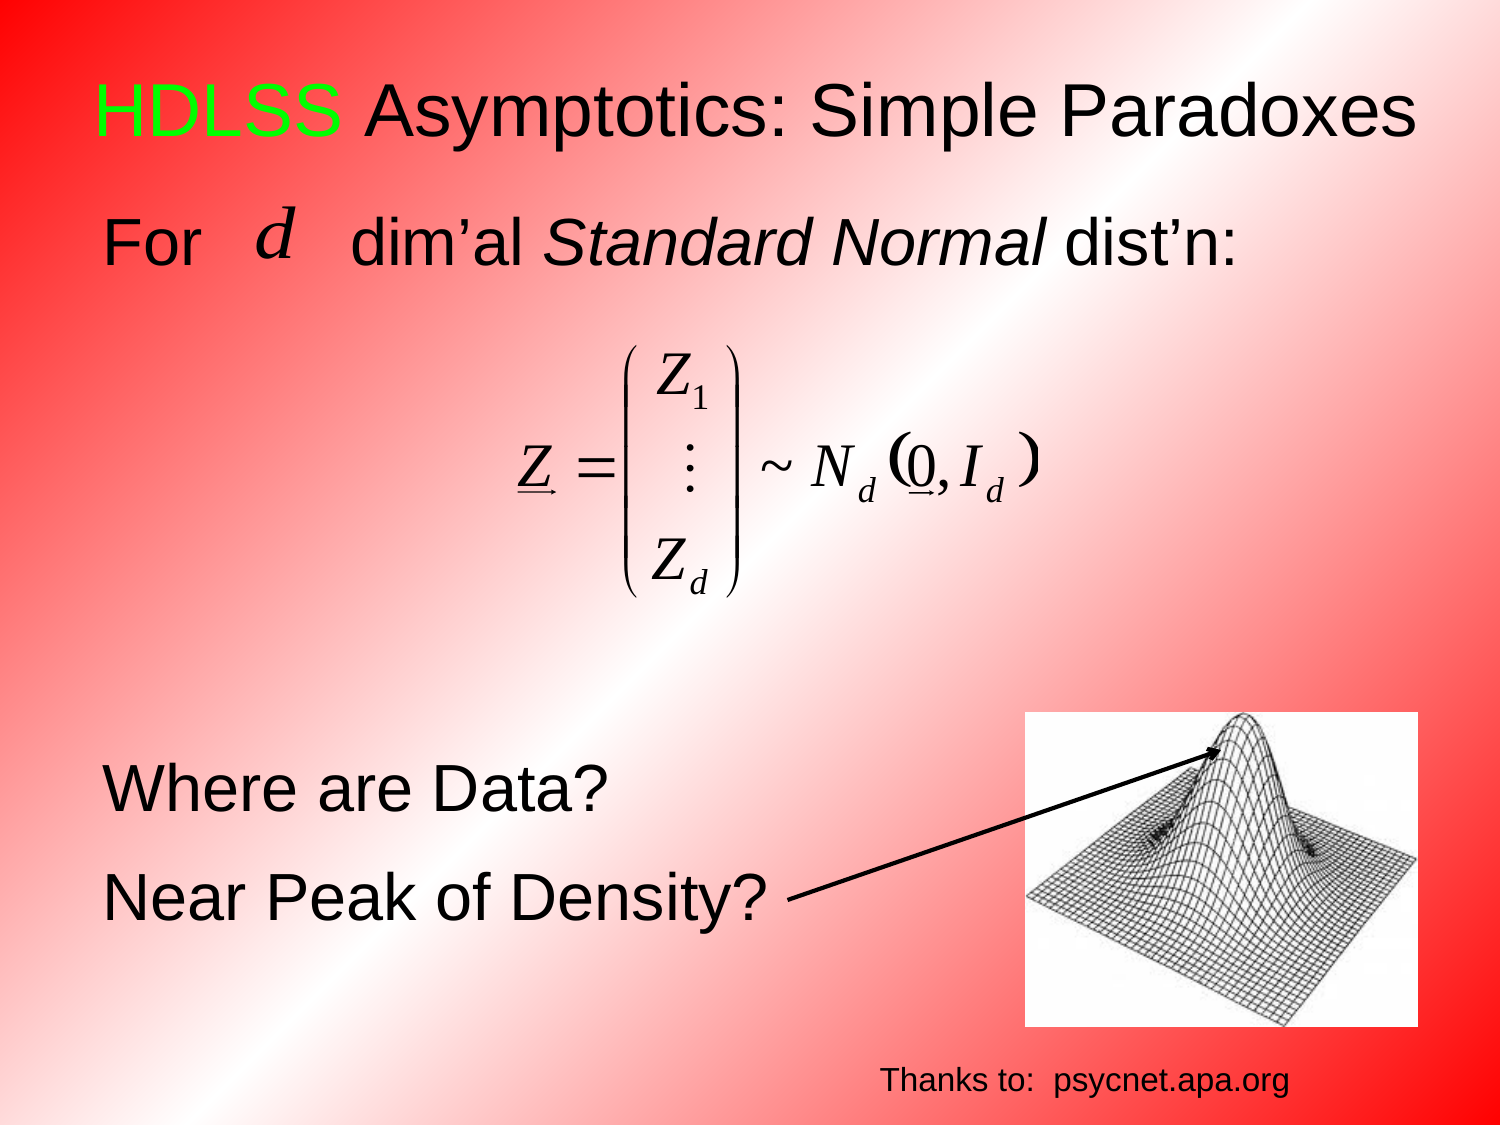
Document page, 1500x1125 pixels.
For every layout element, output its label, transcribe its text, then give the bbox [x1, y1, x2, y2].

picture [1024, 712, 1418, 1027]
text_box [512, 337, 1038, 606]
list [249, 199, 313, 269]
list For dim’al Standard Normal dist’n: Where are Data? Near Peak of Density? Thanks to: psycnet.apa.org [87, 174, 1409, 1013]
title HDLSS Asymptotics: Simple Paradoxes [50, 24, 1463, 188]
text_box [787, 749, 1222, 901]
